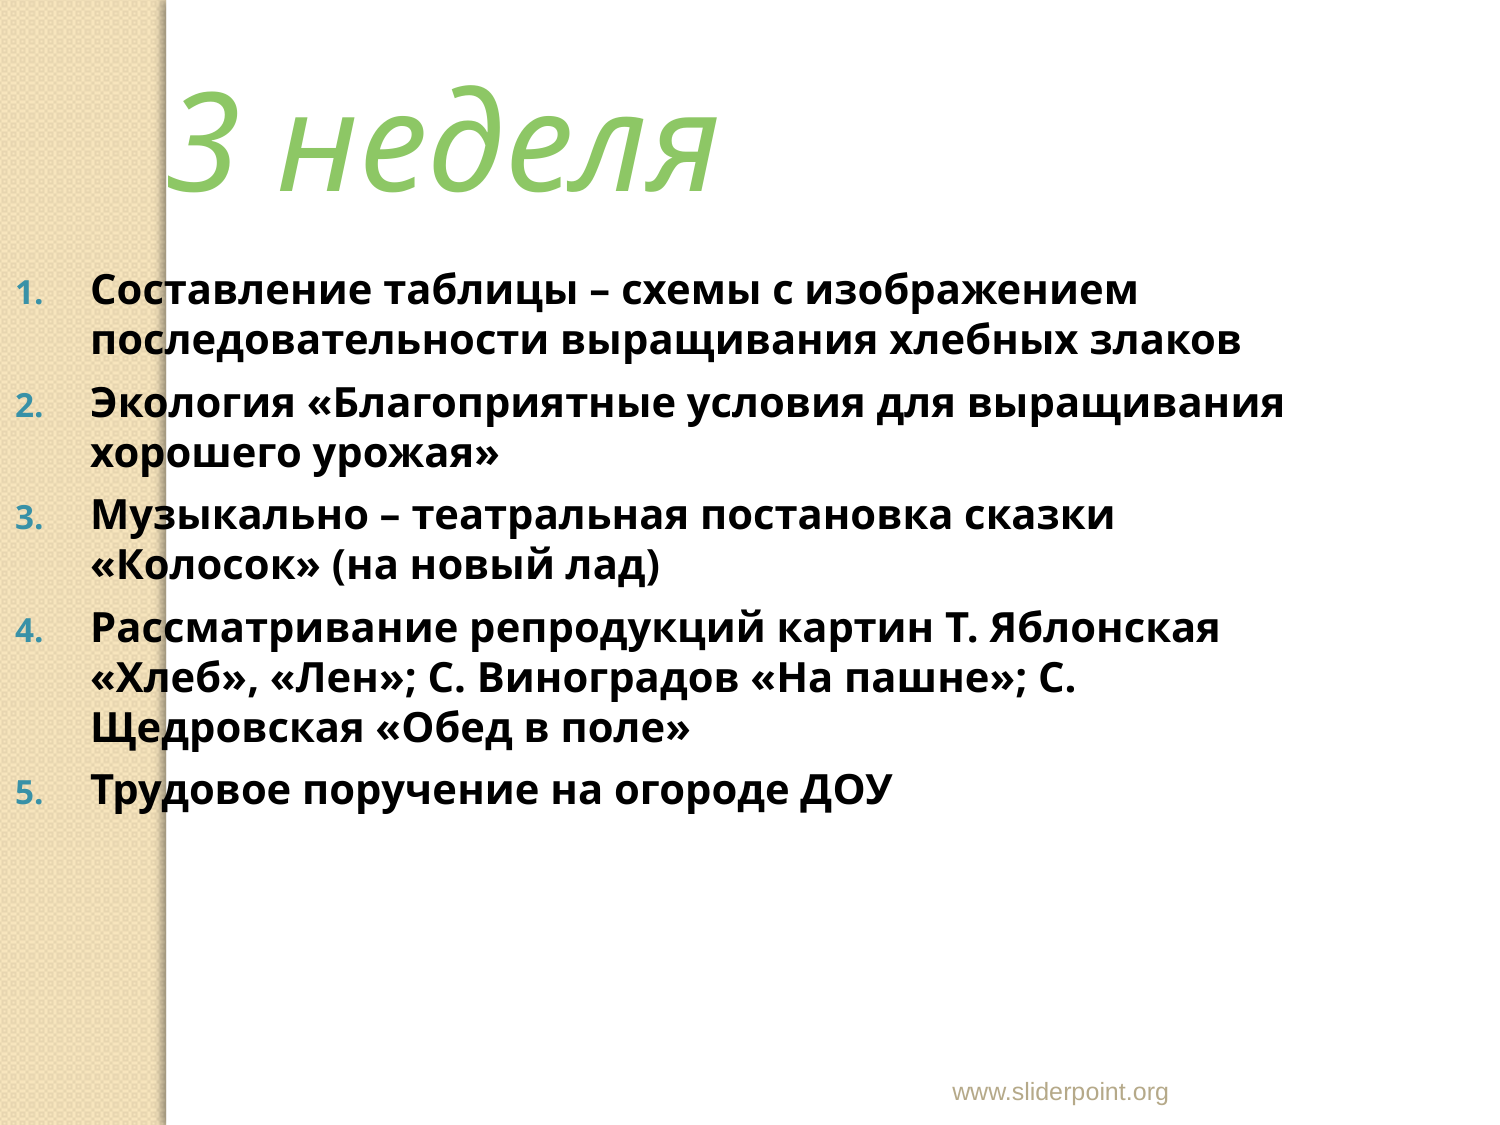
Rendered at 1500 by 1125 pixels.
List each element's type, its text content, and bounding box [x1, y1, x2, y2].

footer www.sliderpoint.org [937, 1034, 1413, 1113]
list Составление таблицы – схемы с изображением последовательности выращивания хлебных злаков Экология «Благоприятные условия для выращивания хорошего урожая» Музыкально – театральная постановка сказки «Колосок» (на новый лад) Рассматривание репродукций картин Т. Яблонская «Хлеб», «Лен»; С. Виноградов «На пашне»; С. Щедровская «Обед в поле» Трудовое поручение на огороде ДОУ [0, 255, 1351, 999]
title 3 неделя [150, 42, 1500, 231]
